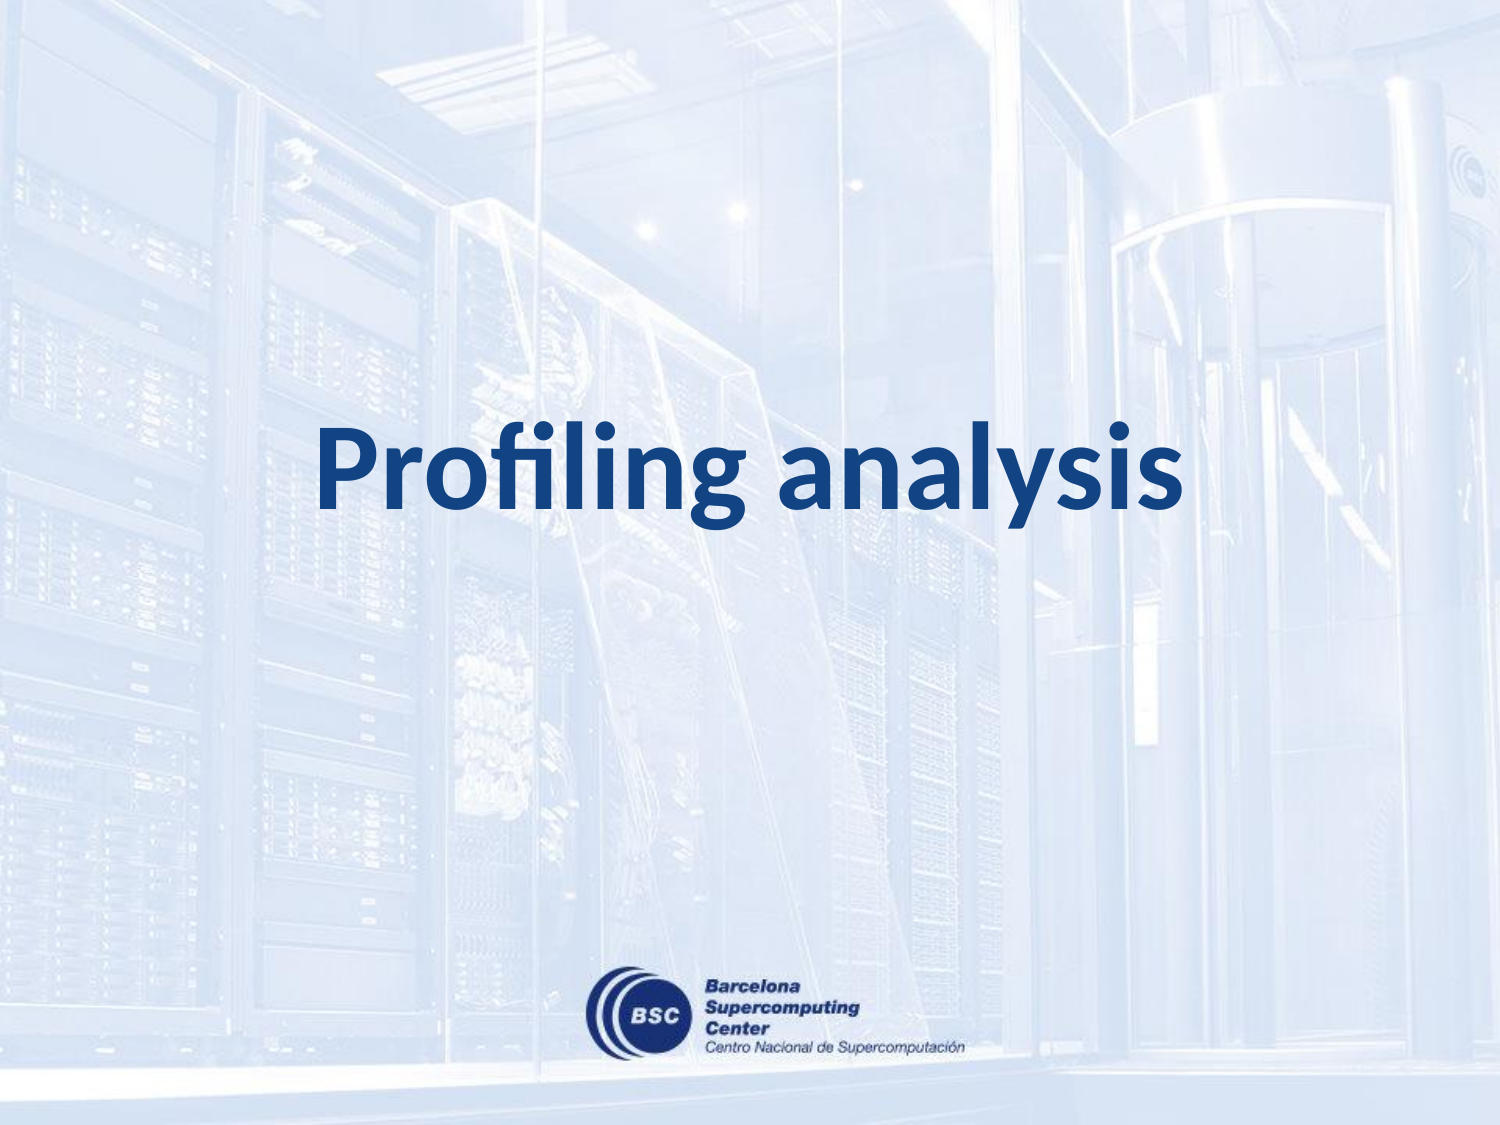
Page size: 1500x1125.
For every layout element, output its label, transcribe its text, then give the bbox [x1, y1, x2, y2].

picture [0, 0, 1500, 1125]
title Profiling analysis [188, 143, 1311, 794]
